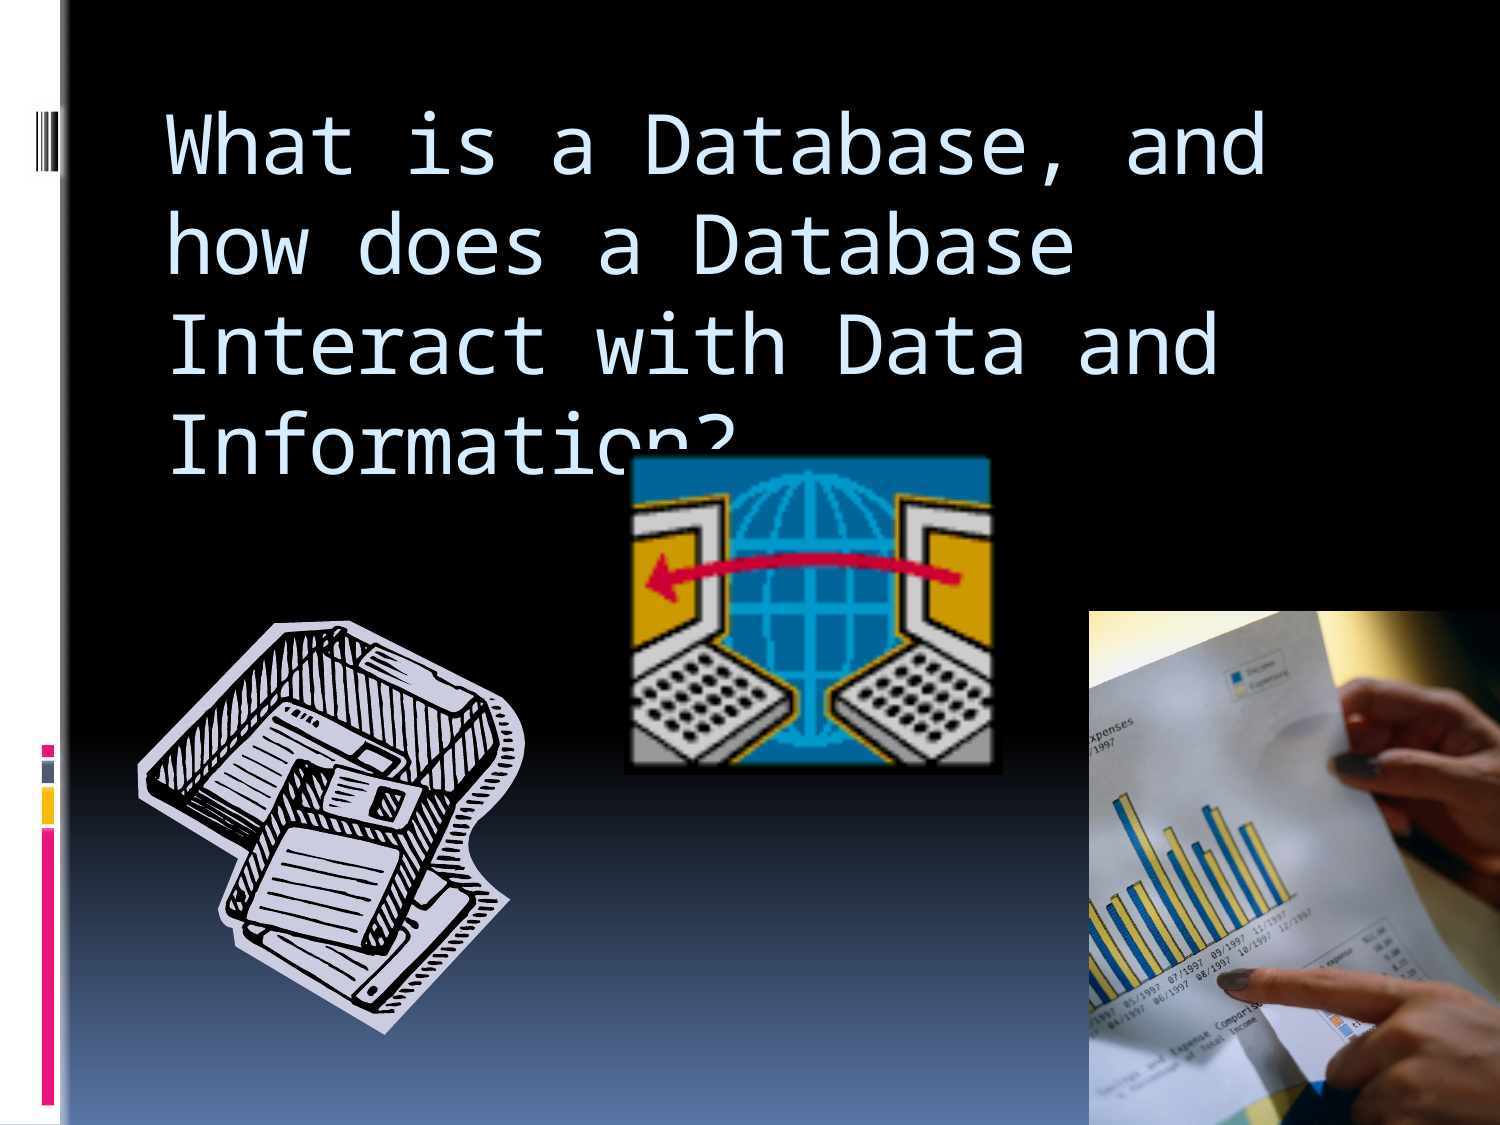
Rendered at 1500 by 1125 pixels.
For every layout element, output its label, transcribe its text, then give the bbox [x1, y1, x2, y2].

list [136, 620, 526, 1036]
picture [1088, 610, 1500, 1125]
picture [624, 449, 1004, 776]
title What is a Database, and how does a Database Interact with Data and Information? [150, 83, 1425, 234]
